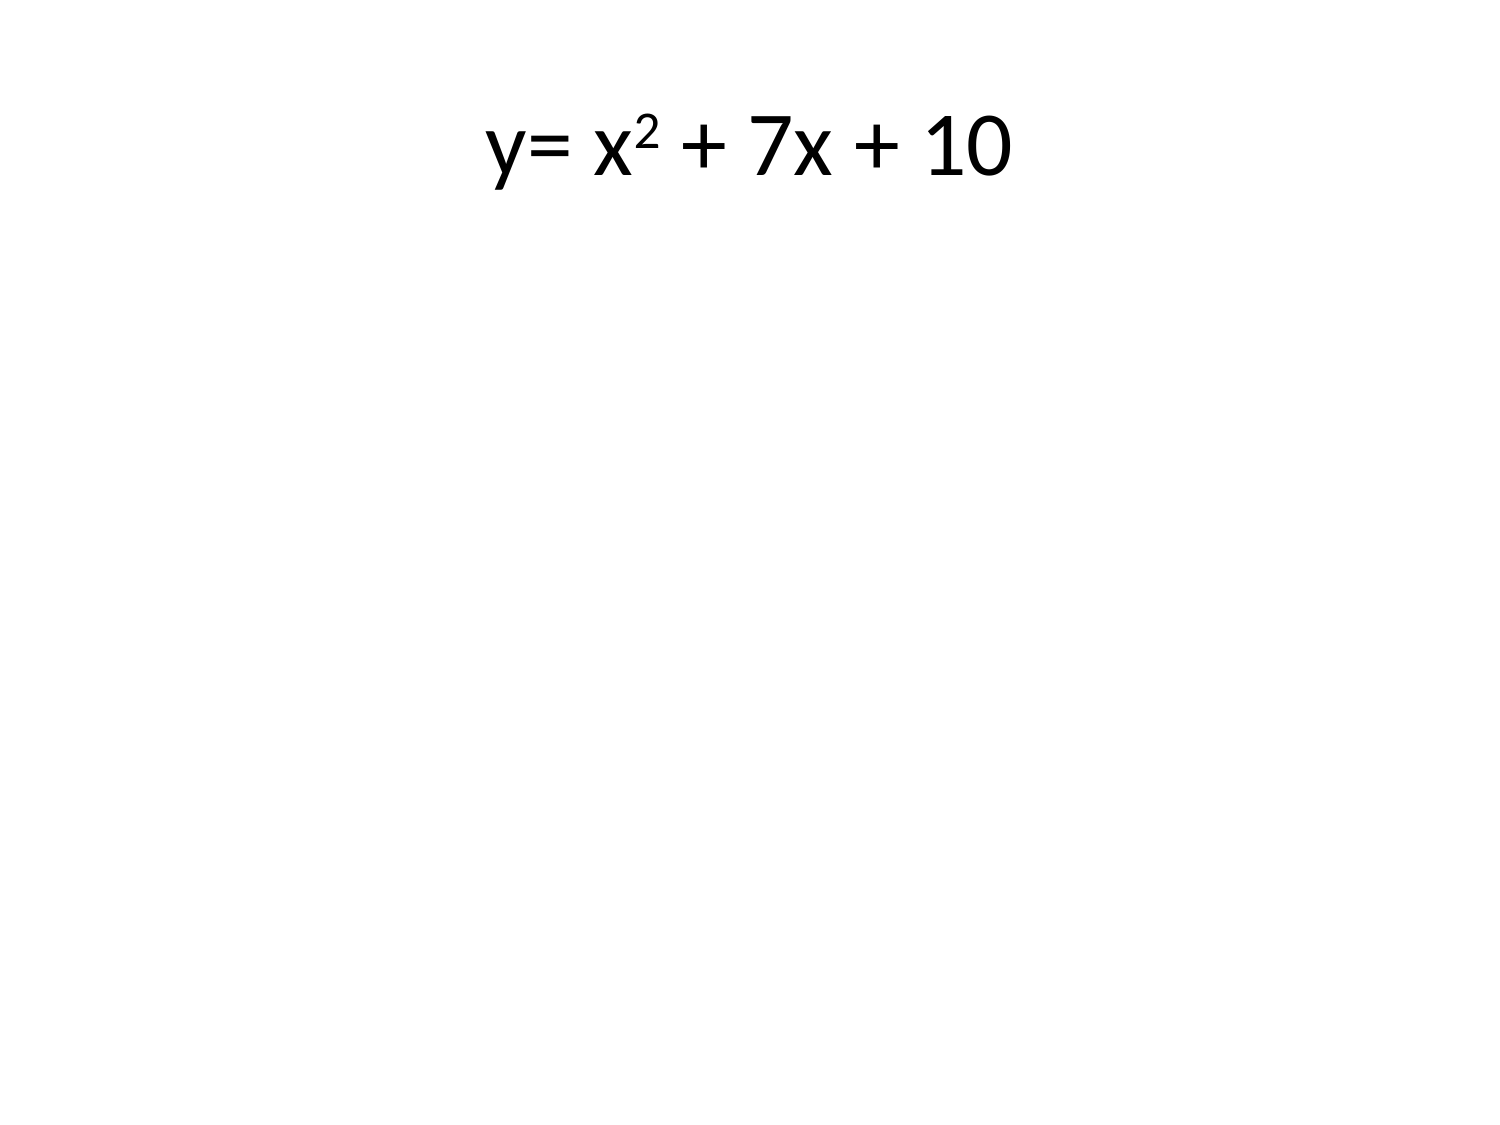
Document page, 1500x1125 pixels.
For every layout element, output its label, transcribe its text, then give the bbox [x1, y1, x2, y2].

title y= x2 + 7x + 10 [75, 45, 1425, 233]
